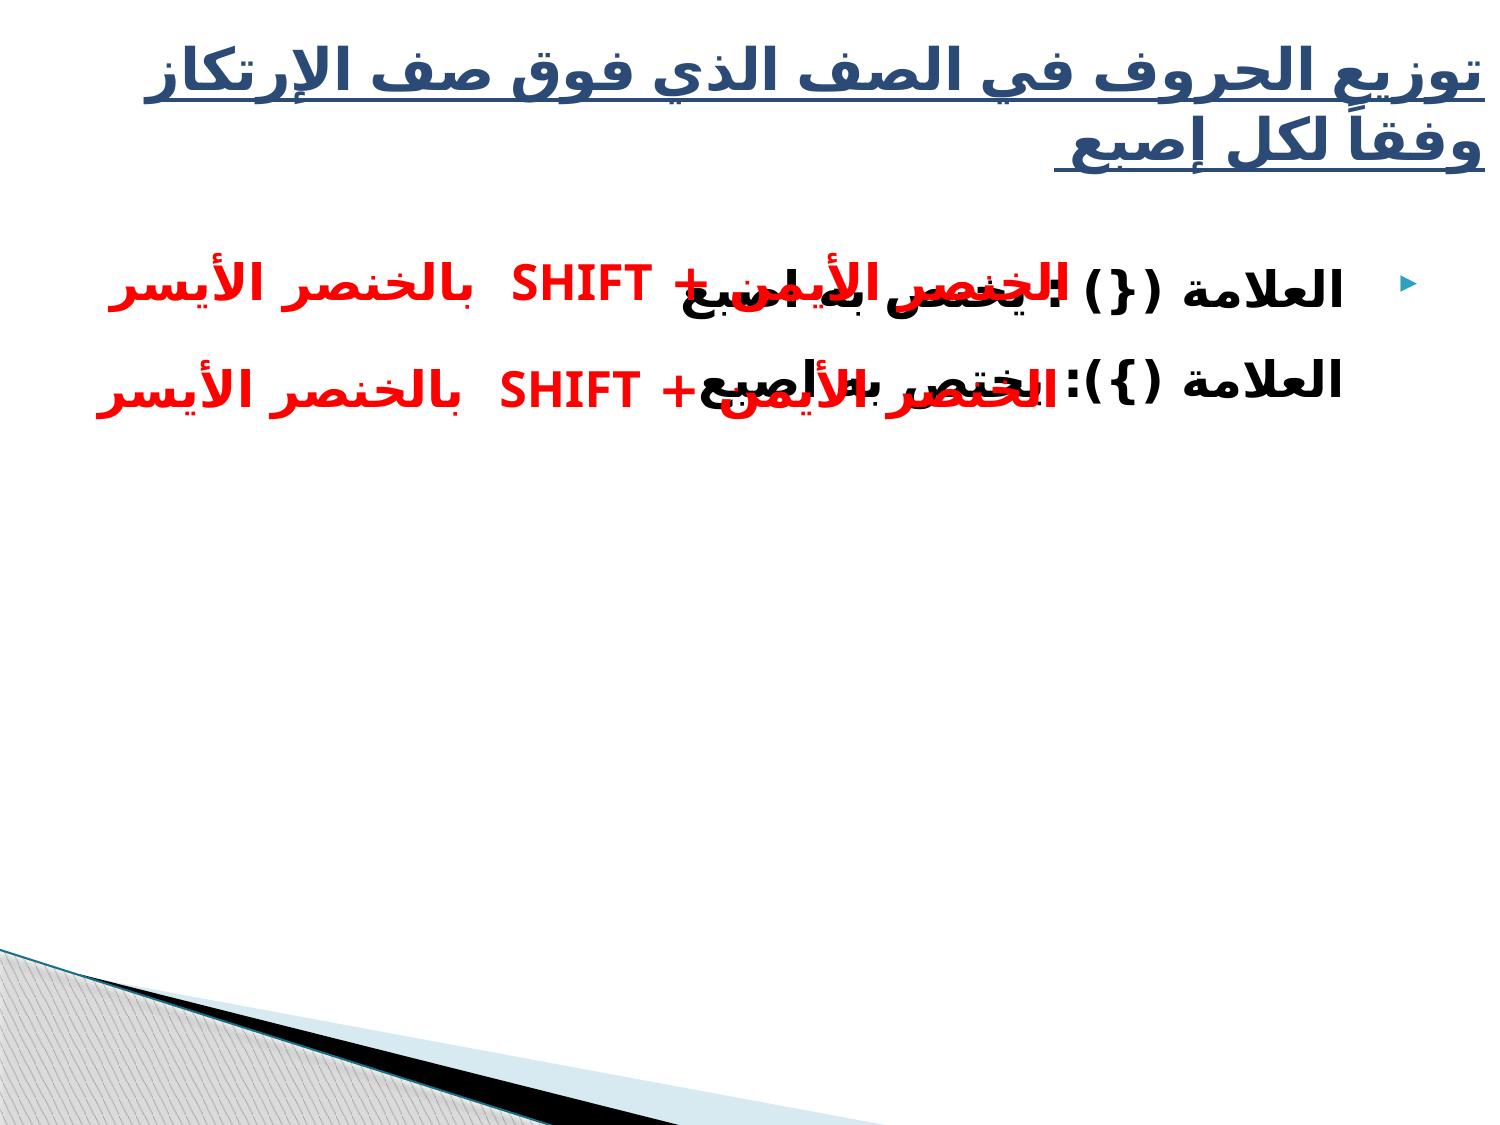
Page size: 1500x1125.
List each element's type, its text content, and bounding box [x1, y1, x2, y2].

list العلامة ({) : يختص به اصبع العلامة (}): يختص به اصبع [0, 219, 1436, 1125]
text_box الخنصر الأيمن + SHIFT بالخنصر الأيسر [83, 349, 1075, 425]
text_box الخنصر الأيمن + SHIFT بالخنصر الأيسر [95, 243, 1087, 319]
title توزيع الحروف في الصف الذي فوق صف الإرتكاز وفقاً لكل إصبع [111, 42, 1500, 161]
